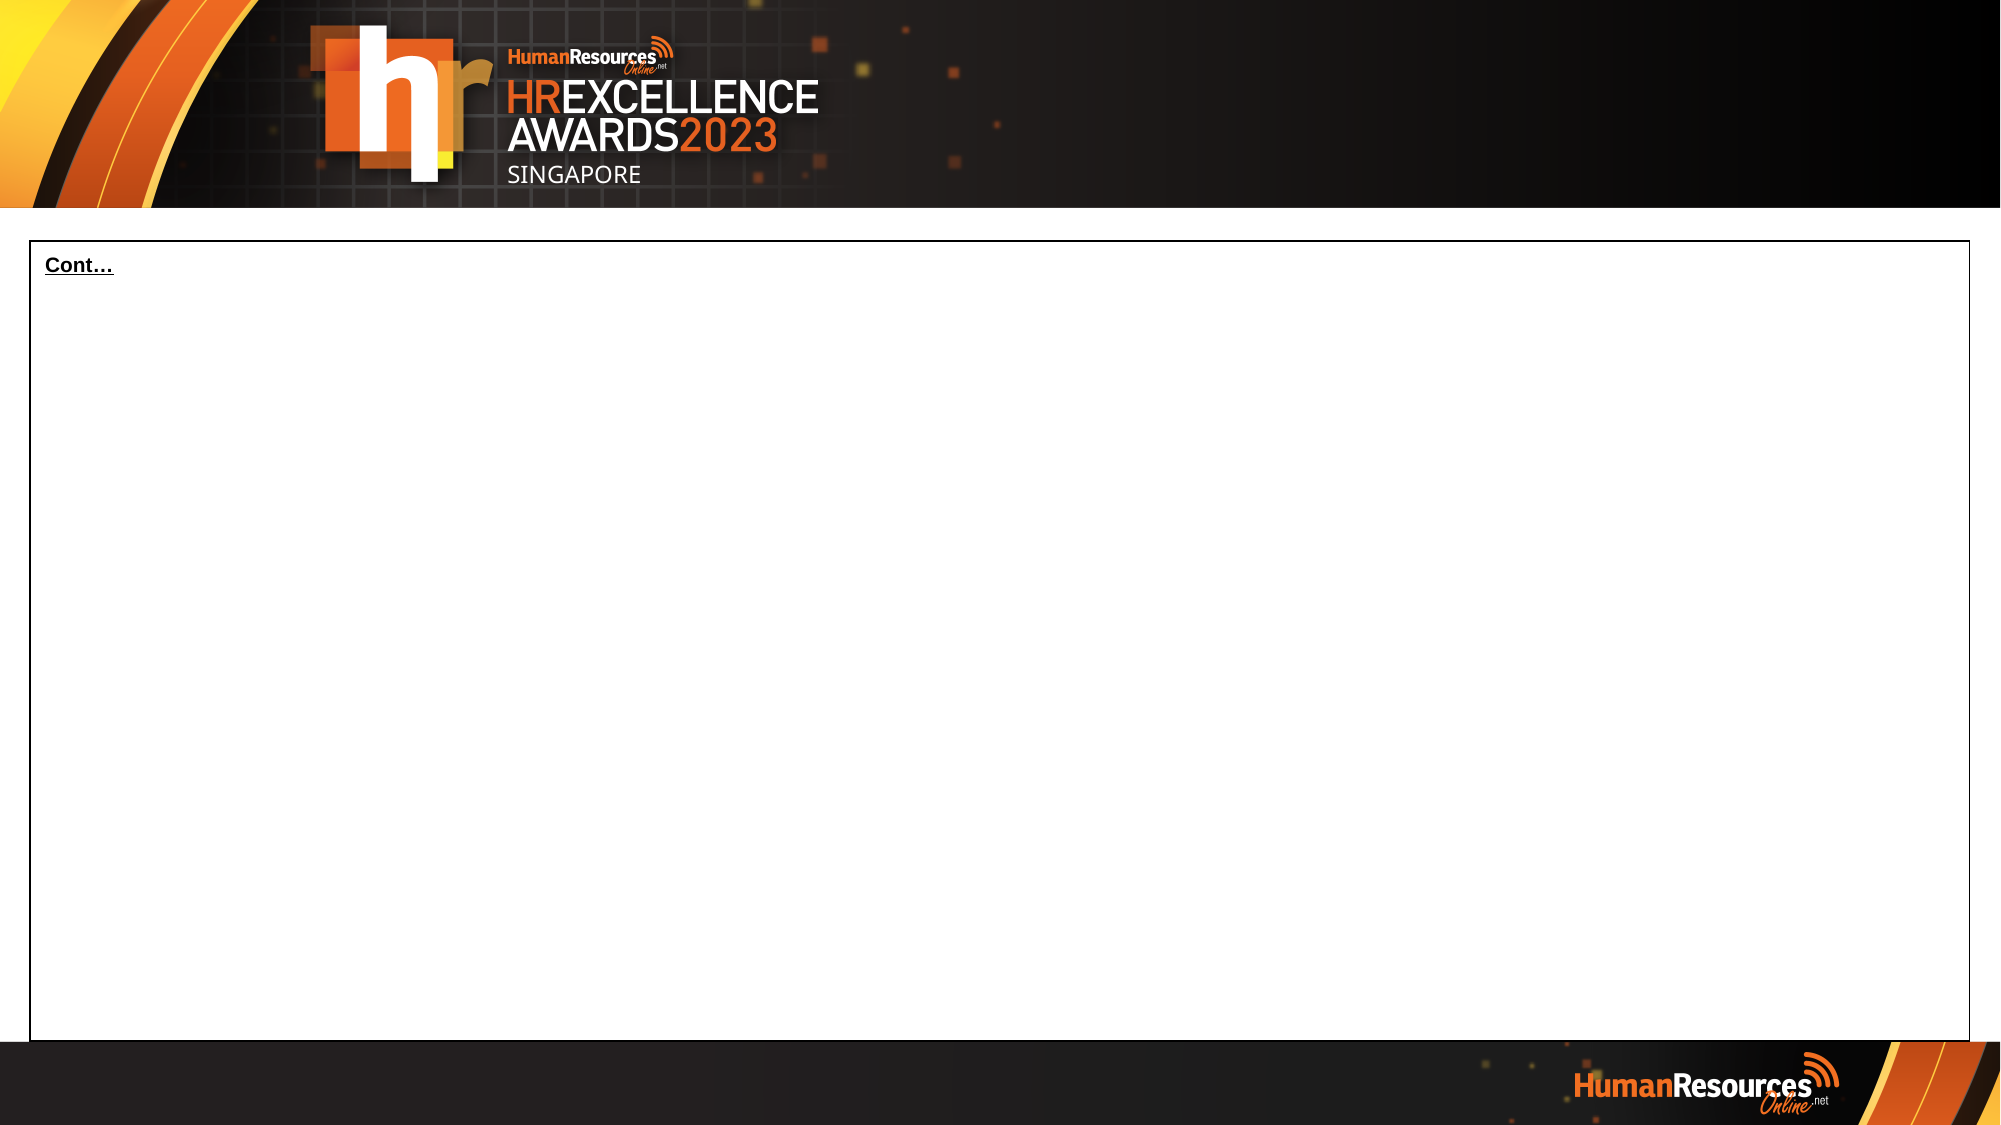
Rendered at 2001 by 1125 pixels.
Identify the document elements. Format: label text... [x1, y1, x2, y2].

text_box Cont… [30, 240, 1970, 1042]
text_box SINGAPORE [492, 151, 790, 196]
picture [0, 0, 2001, 1125]
